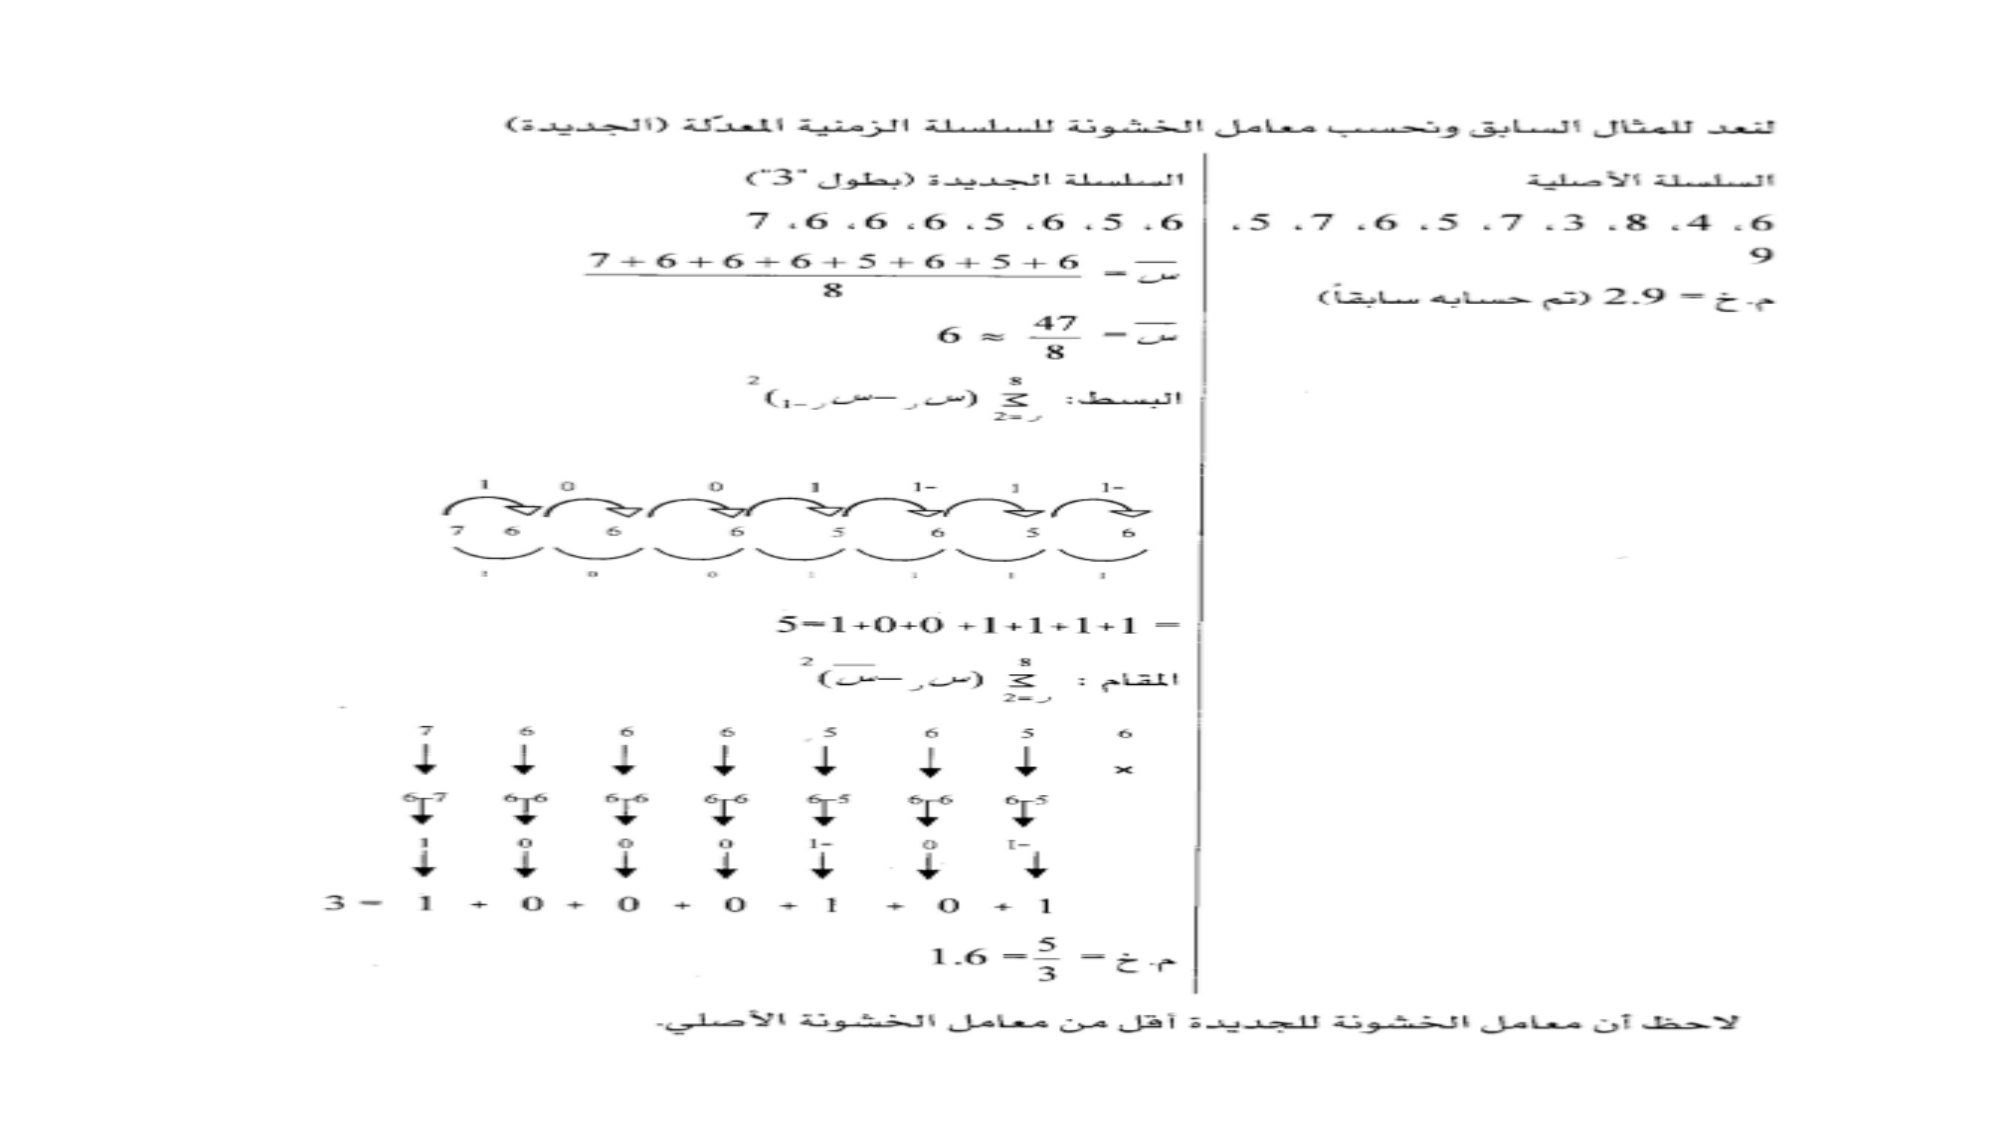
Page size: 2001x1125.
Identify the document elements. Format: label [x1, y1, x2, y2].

picture [281, 73, 1817, 1057]
